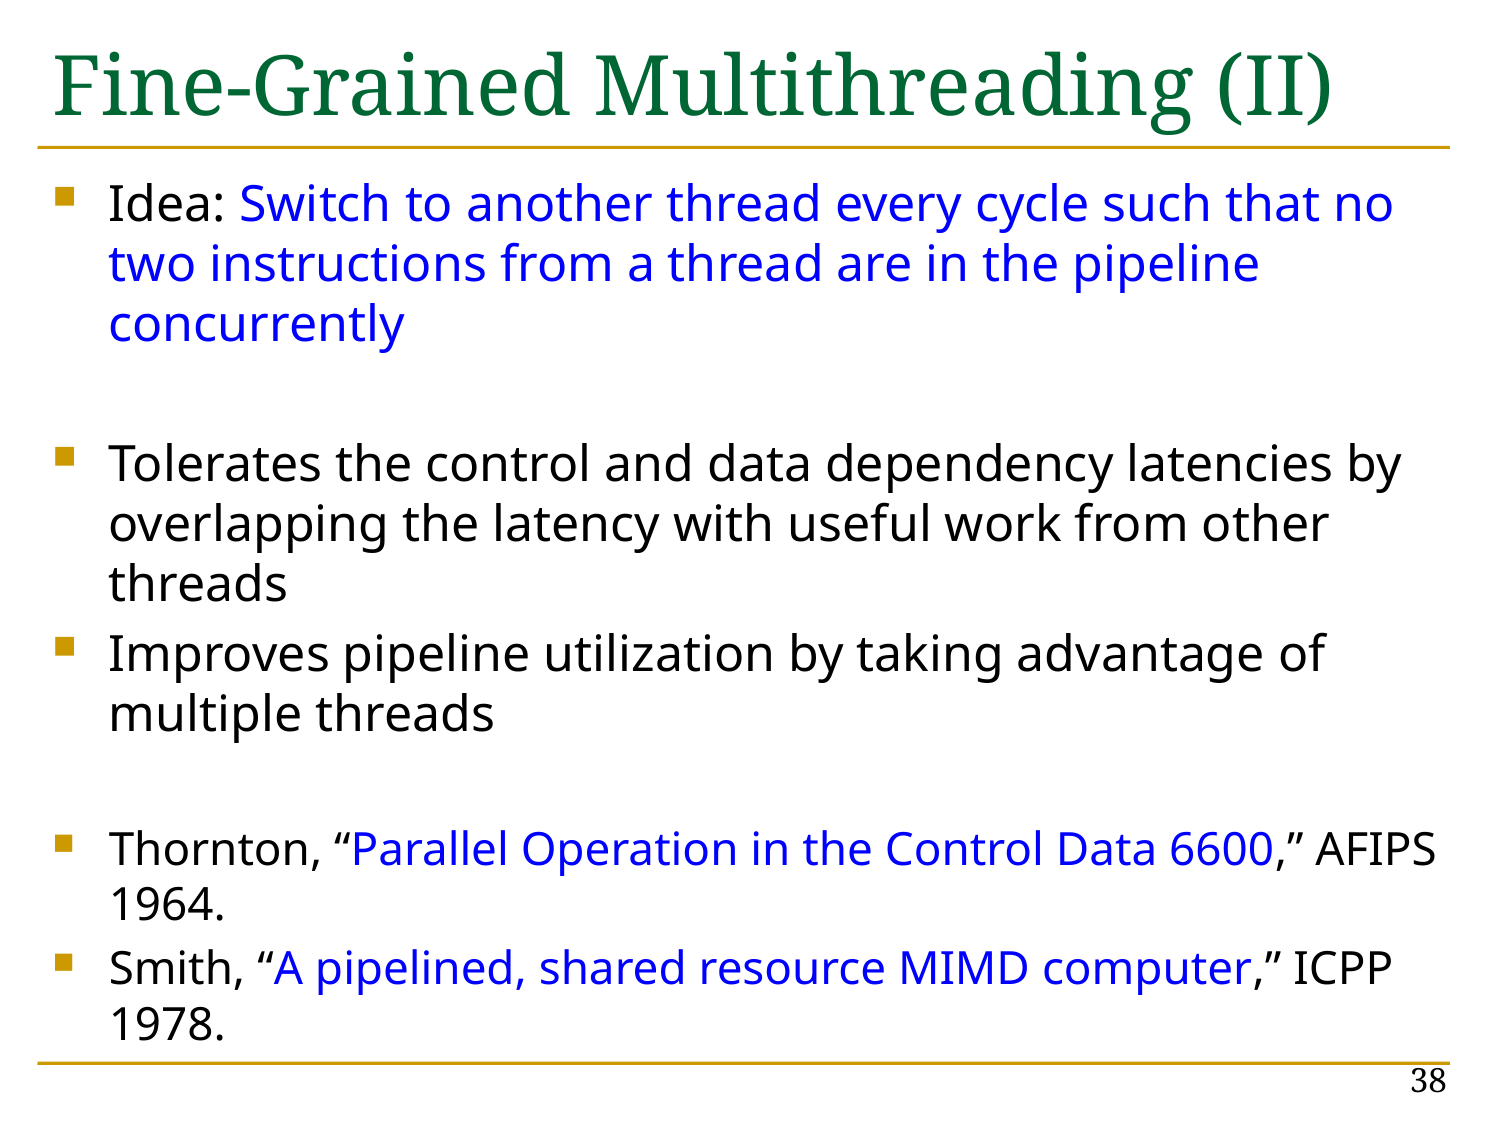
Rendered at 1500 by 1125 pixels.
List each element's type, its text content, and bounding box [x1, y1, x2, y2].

list Idea: Switch to another thread every cycle such that no two instructions from a thread are in the pipeline concurrently Tolerates the control and data dependency latencies by overlapping the latency with useful work from other threads Improves pipeline utilization by taking advantage of multiple threads Thornton, “Parallel Operation in the Control Data 6600,” AFIPS 1964. Smith, “A pipelined, shared resource MIMD computer,” ICPP 1978. [37, 163, 1488, 1016]
slide_number 38 [1111, 1036, 1462, 1112]
title Fine-Grained Multithreading (II) [37, 24, 1450, 163]
